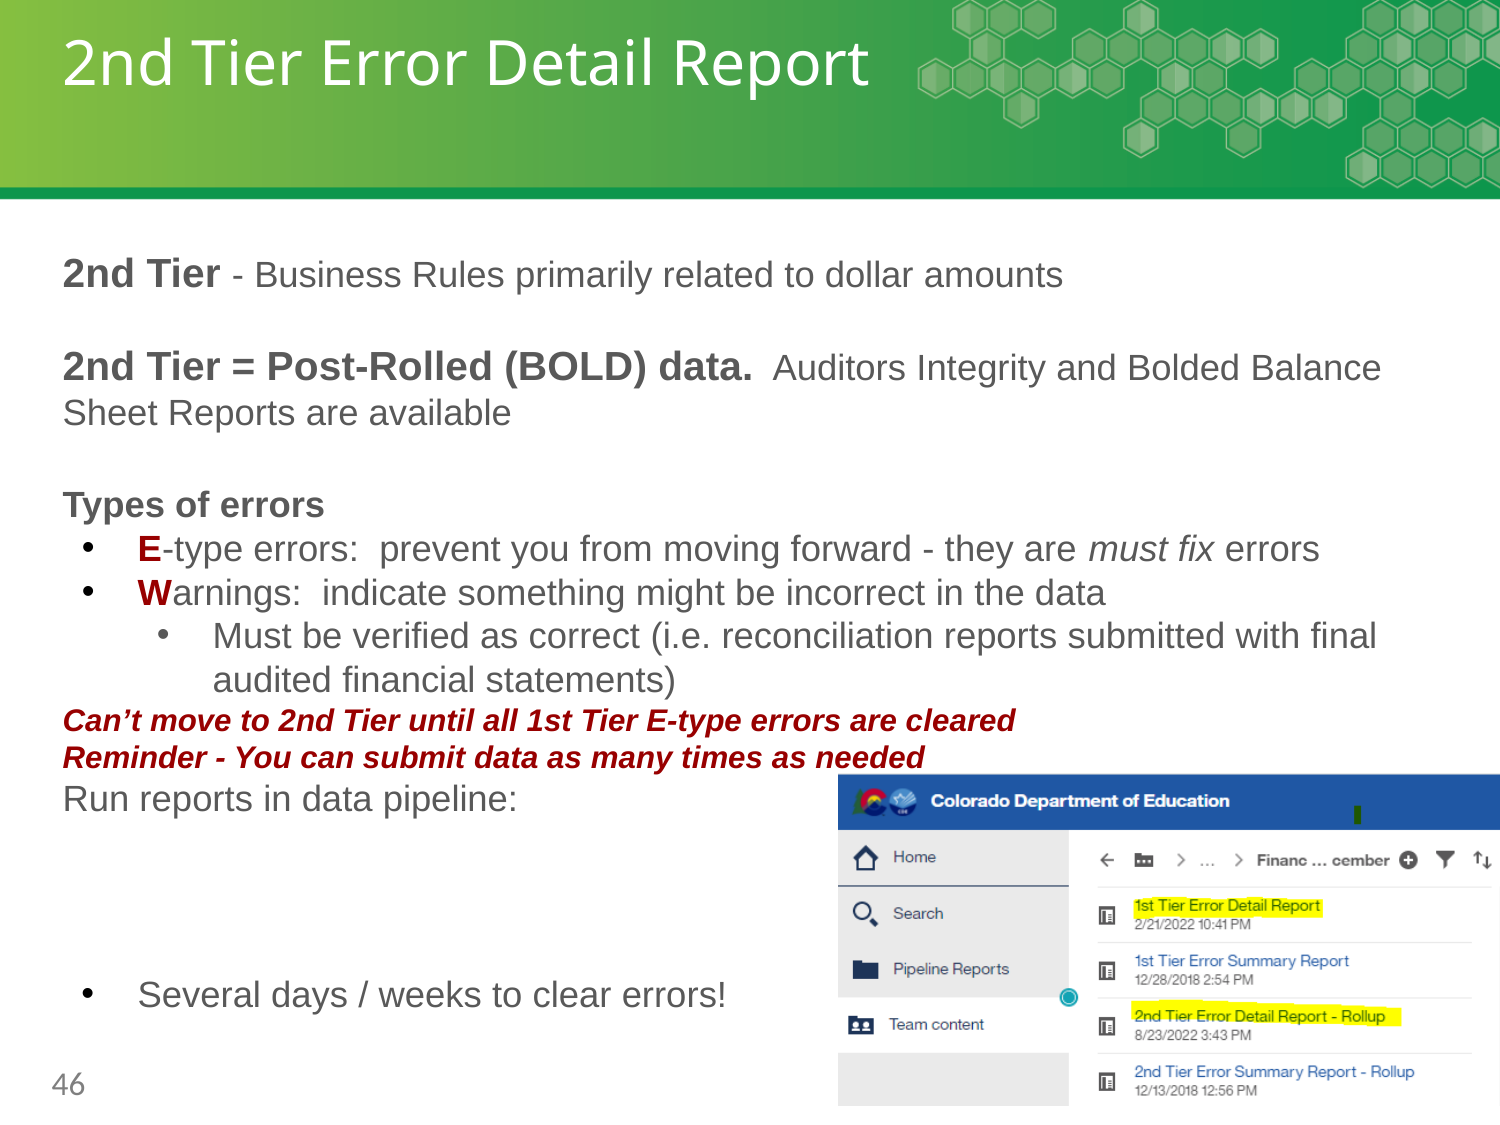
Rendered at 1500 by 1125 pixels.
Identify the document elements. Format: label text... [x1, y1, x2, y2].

picture [0, 0, 1500, 200]
title 2nd Tier Error Detail Report [62, 31, 1061, 156]
list 2nd Tier - Business Rules primarily related to dollar amounts 2nd Tier = Post-Rolled (BOLD) data. Auditors Integrity and Bolded Balance Sheet Reports are available Types of errors E-type errors: prevent you from moving forward - they are must fix errors Warnings: indicate something might be incorrect in the data Must be verified as correct (i.e. reconciliation reports submitted with final audited financial statements) Can’t move to 2nd Tier until all 1st Tier E-type errors are cleared Reminder - You can submit data as many times as needed Run reports in data pipeline: Several days / weeks to clear errors! [62, 246, 1465, 1115]
slide_number 46 [36, 1054, 62, 1115]
picture [838, 770, 1500, 1107]
